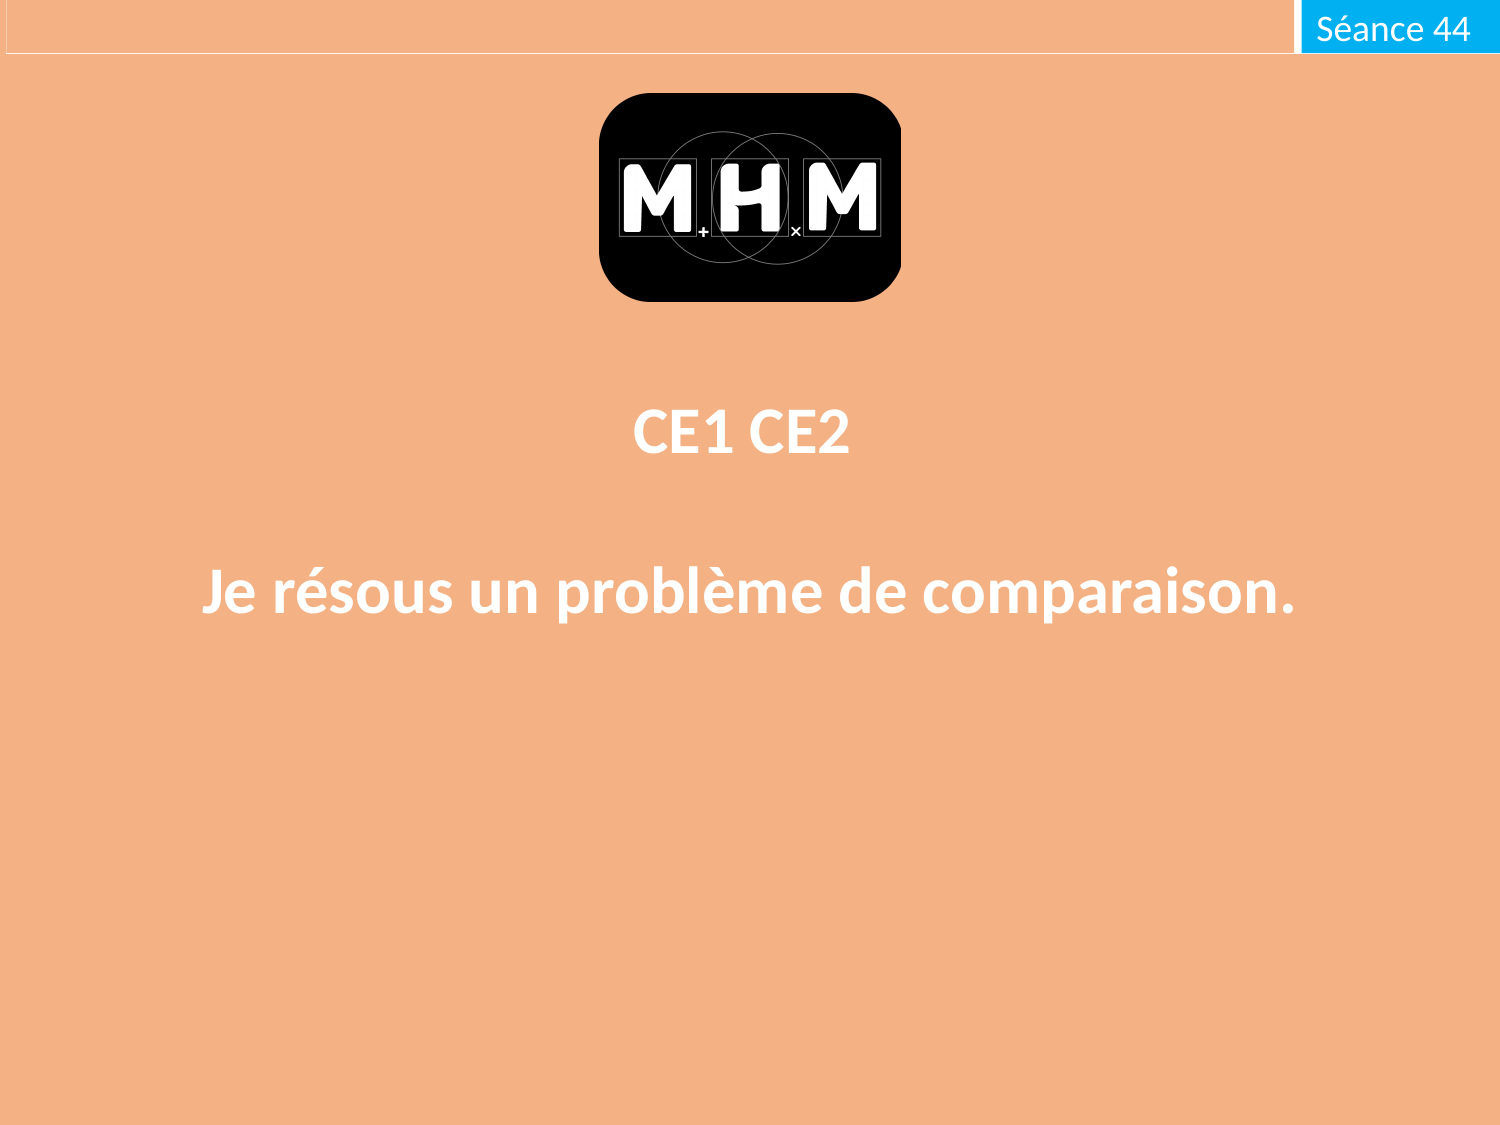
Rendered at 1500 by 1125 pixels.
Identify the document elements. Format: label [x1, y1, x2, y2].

text_box [0, 54, 1500, 1125]
